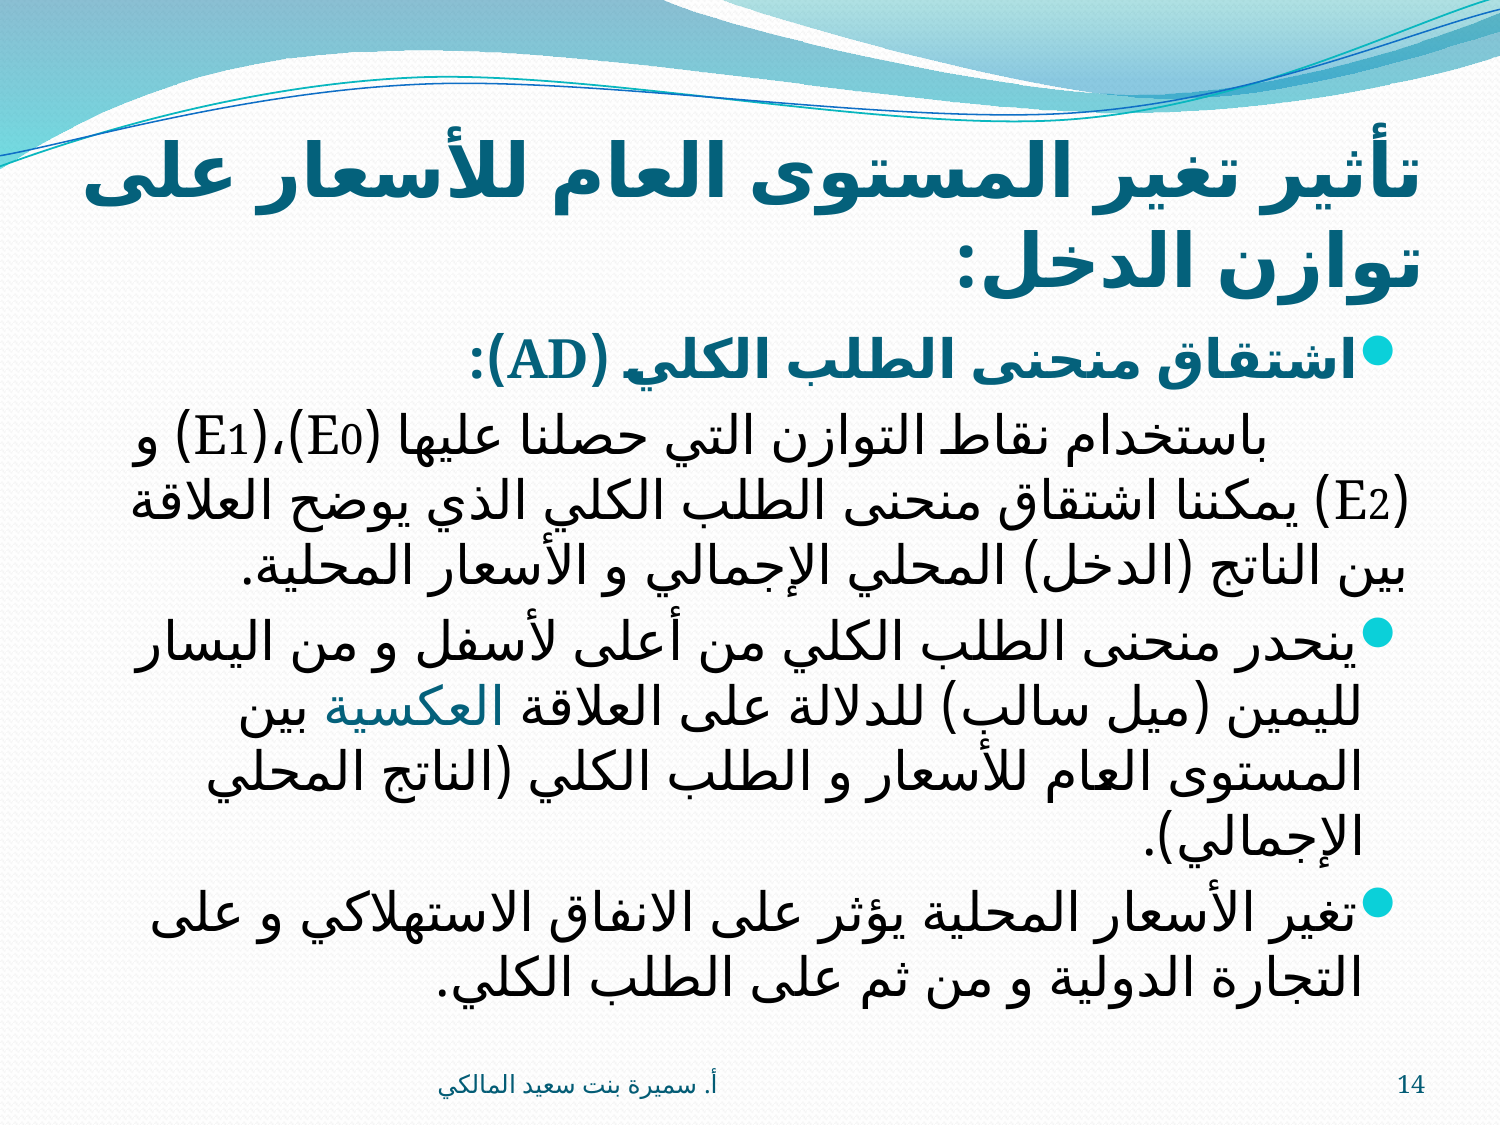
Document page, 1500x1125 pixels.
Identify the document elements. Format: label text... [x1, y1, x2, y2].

slide_number 14 [1299, 1042, 1425, 1103]
list اشتقاق منحنى الطلب الكلي (AD): باستخدام نقاط التوازن التي حصلنا عليها (E0)،(E1) و (E2) يمكننا اشتقاق منحنى الطلب الكلي الذي يوضح العلاقة بين الناتج (الدخل) المحلي الإجمالي و الأسعار المحلية. ينحدر منحنى الطلب الكلي من أعلى لأسفل و من اليسار لليمين (ميل سالب) للدلالة على العلاقة العكسية بين المستوى العام للأسعار و الطلب الكلي (الناتج المحلي الإجمالي). تغير الأسعار المحلية يؤثر على الانفاق الاستهلاكي و على التجارة الدولية و من ثم على الطلب الكلي. [75, 317, 1425, 1038]
footer أ. سميرة بنت سعيد المالكي [437, 1042, 988, 1103]
title تأثير تغير المستوى العام للأسعار على توازن الدخل: [75, 115, 1425, 303]
